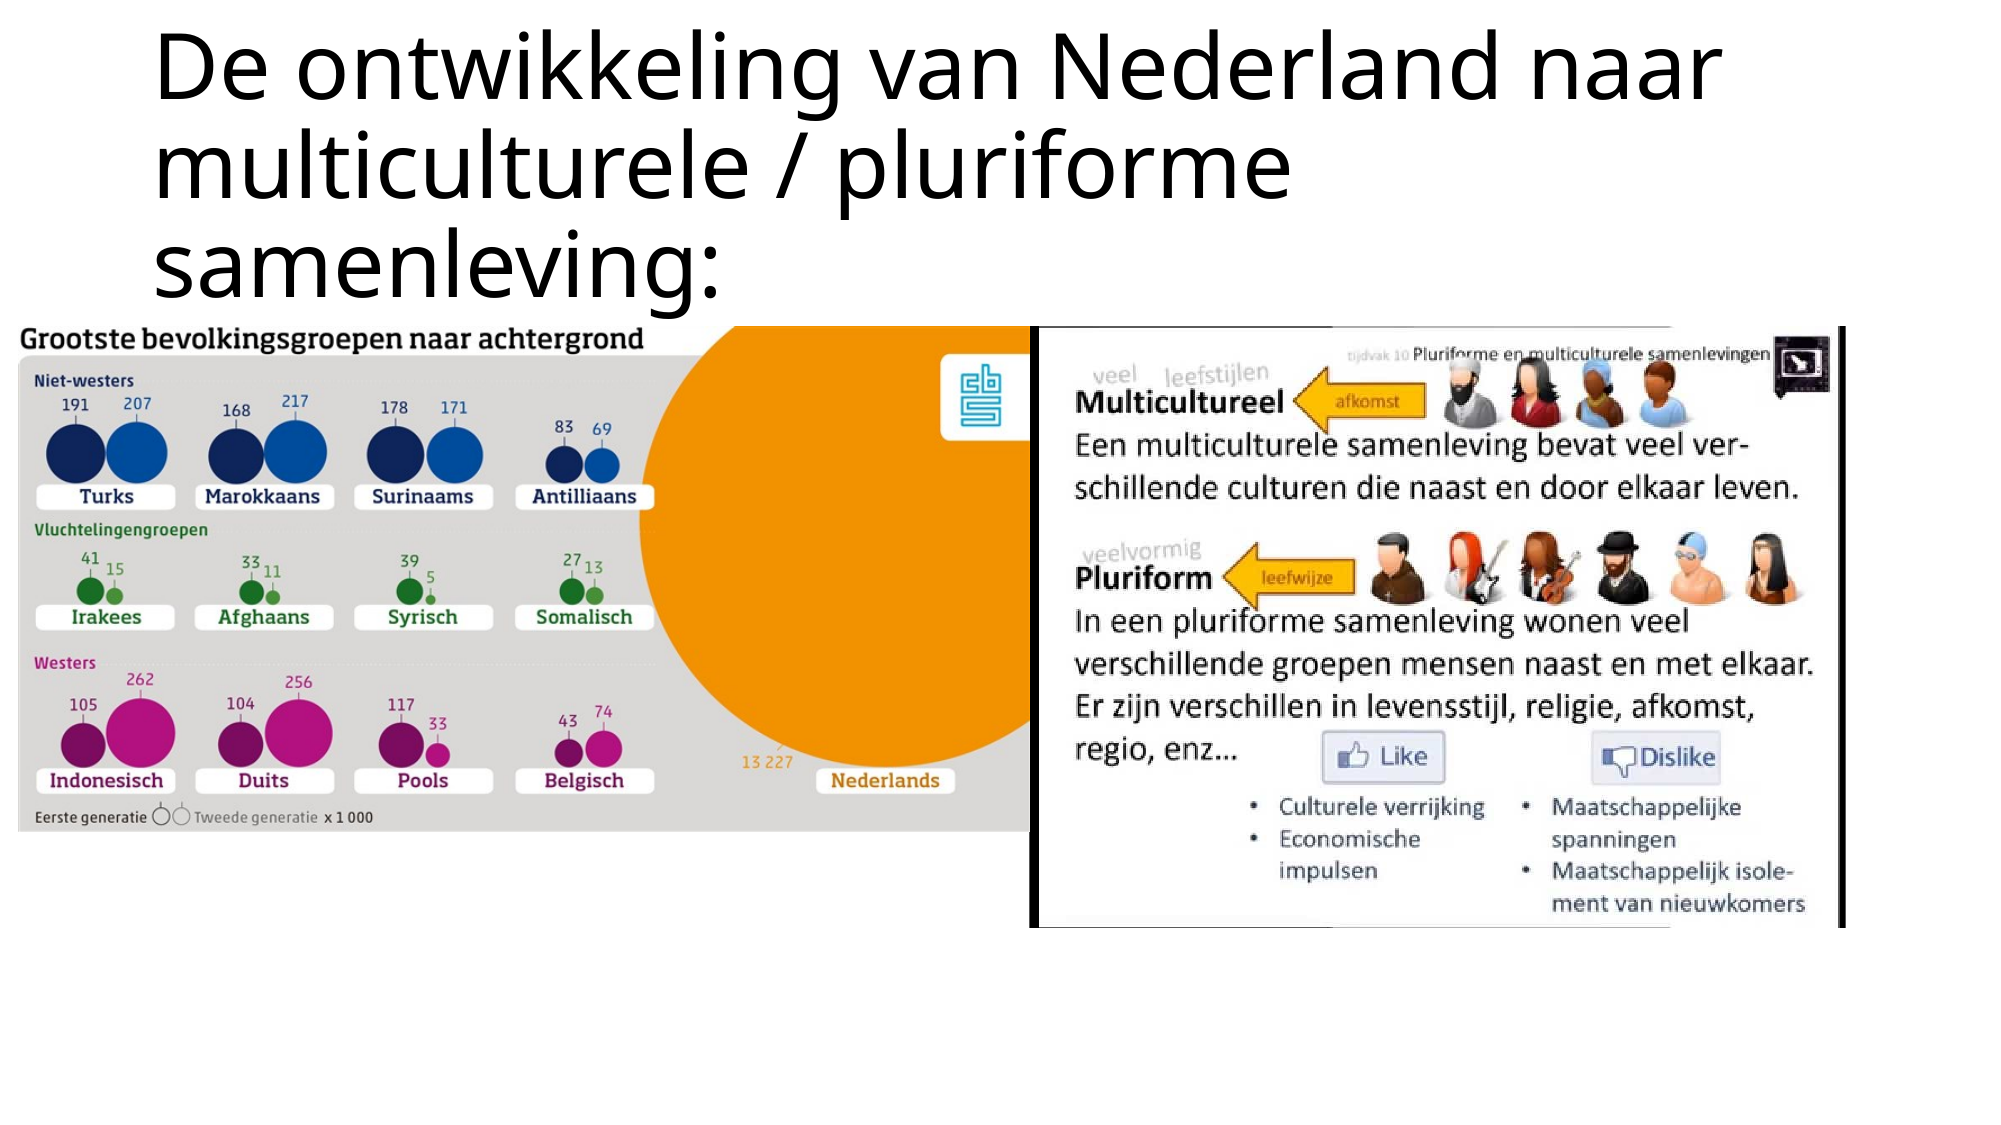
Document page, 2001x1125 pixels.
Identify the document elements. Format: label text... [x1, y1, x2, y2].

title De ontwikkeling van Nederland naar multiculturele / pluriforme samenleving: [137, 59, 1863, 278]
picture [18, 326, 1846, 929]
